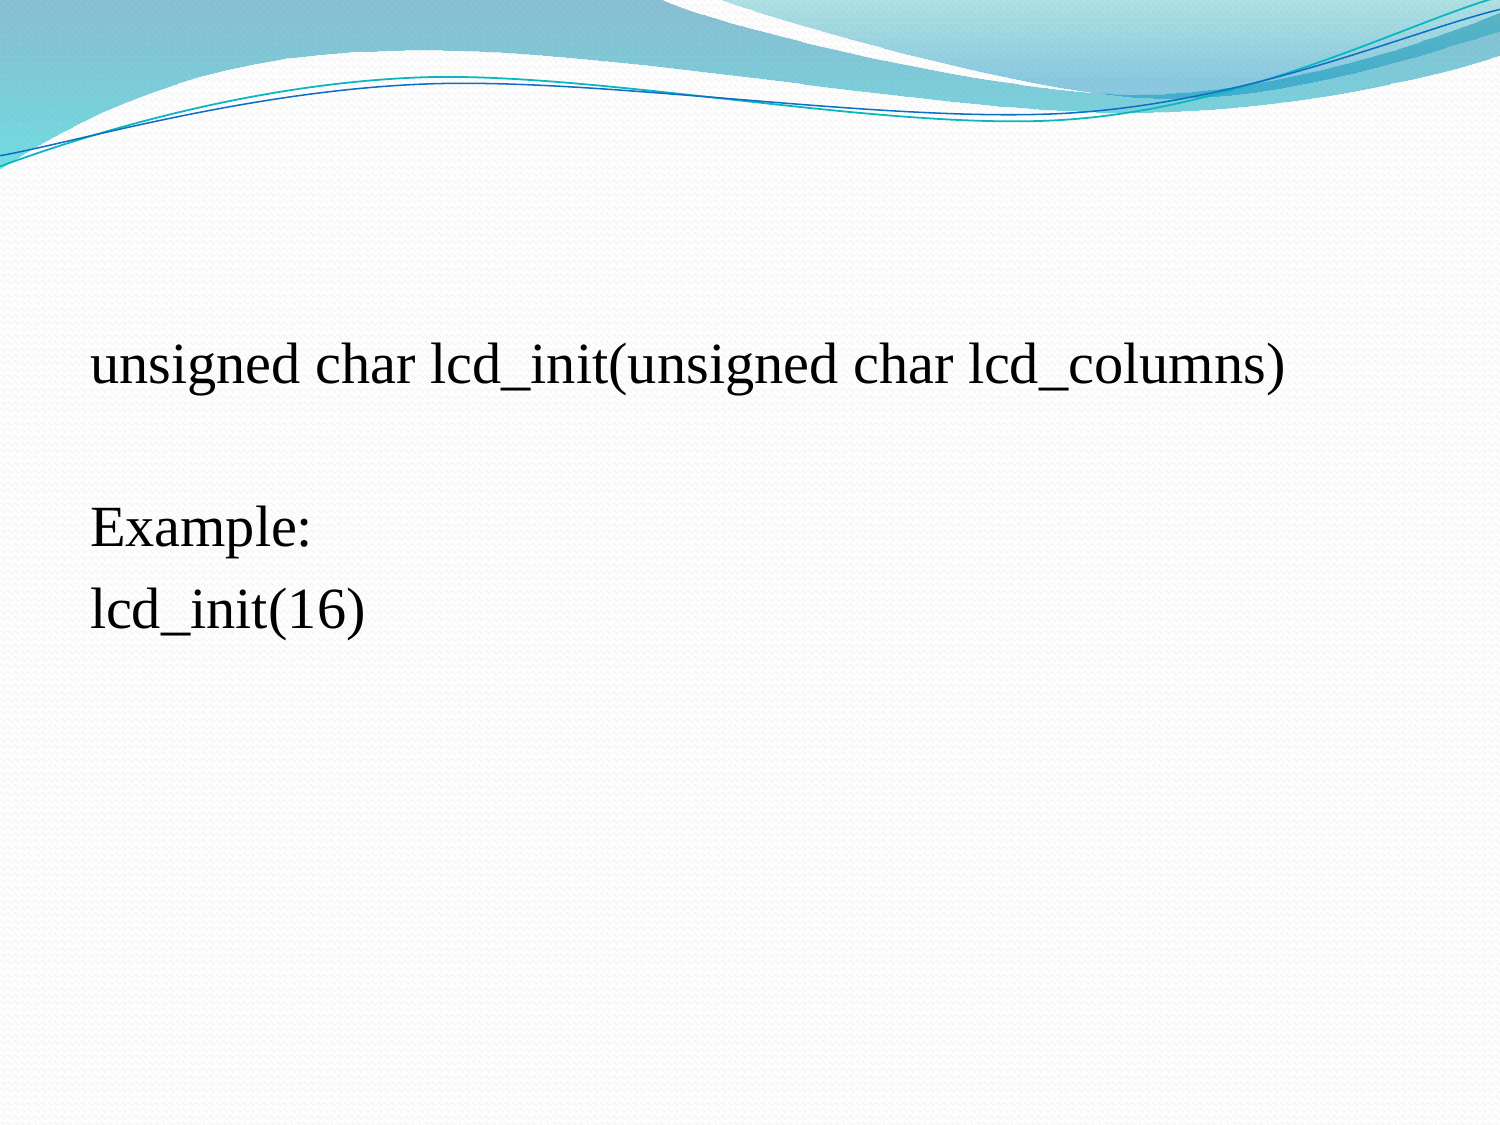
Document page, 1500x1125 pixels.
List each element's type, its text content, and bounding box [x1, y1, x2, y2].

list unsigned char lcd_init(unsigned char lcd_columns) Example: lcd_init(16) [75, 317, 1425, 1038]
